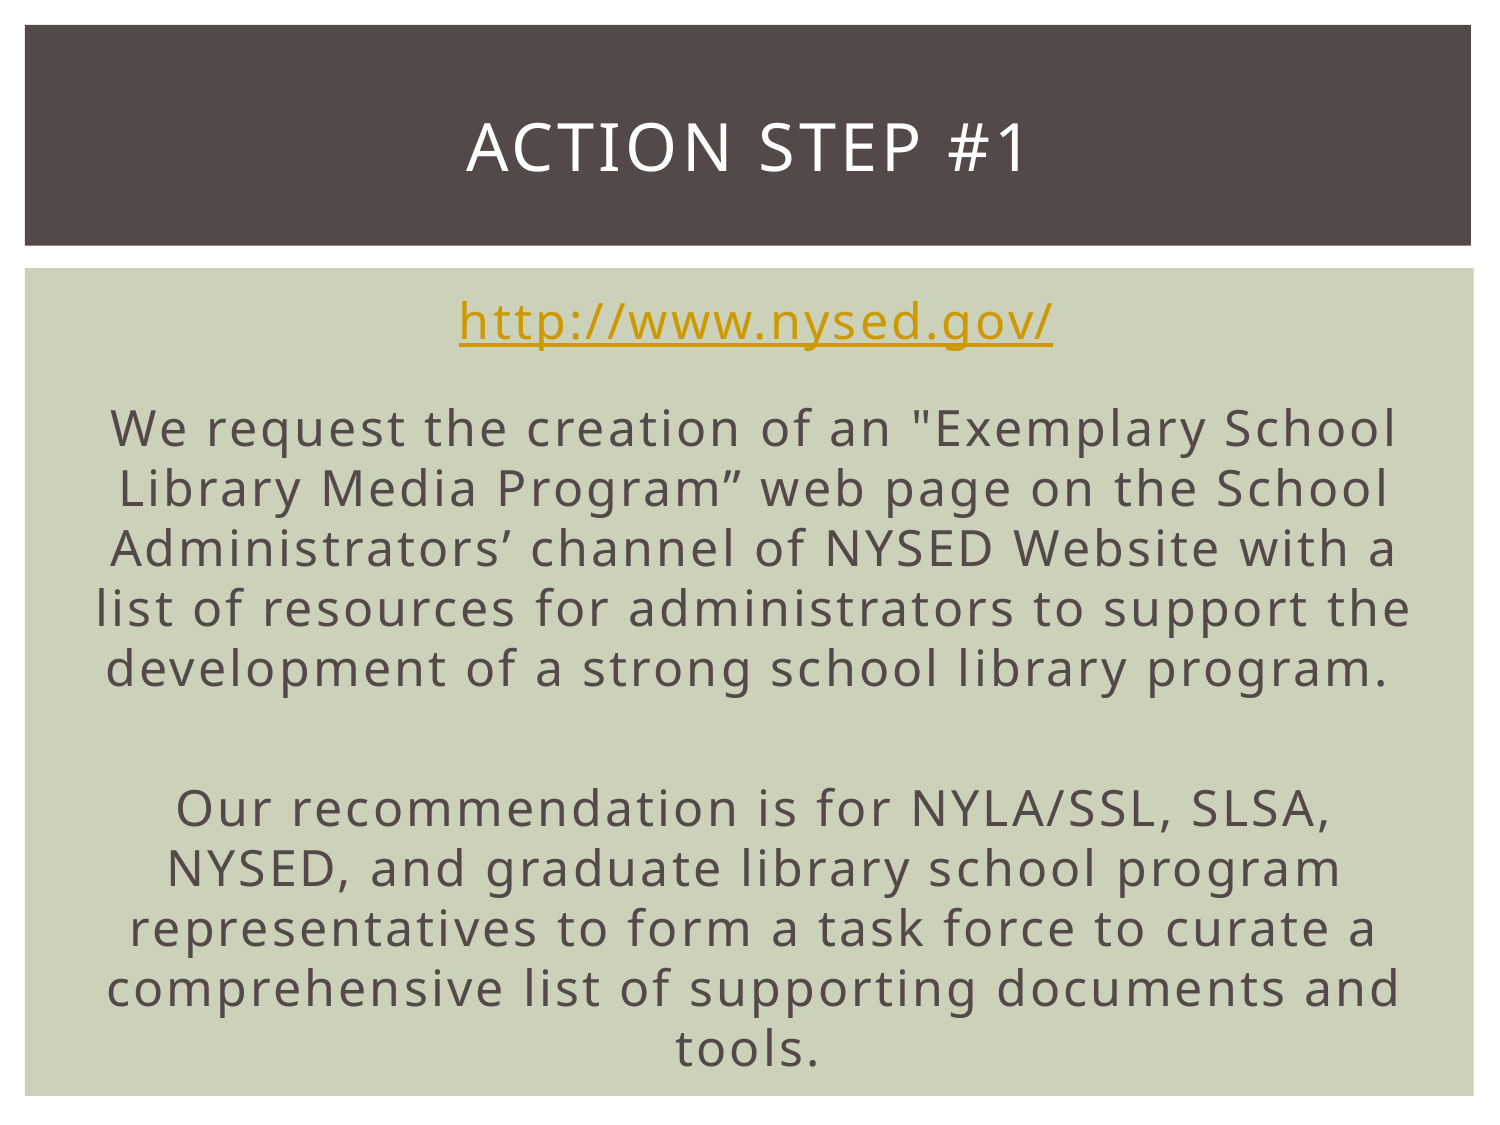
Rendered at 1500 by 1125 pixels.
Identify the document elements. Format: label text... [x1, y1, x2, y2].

title Action Step #1 [62, 58, 1438, 232]
list http://www.nysed.gov/ We request the creation of an "Exemplary School Library Media Program” web page on the School Administrators’ channel of NYSED Website with a list of resources for administrators to support the development of a strong school library program. Our recommendation is for NYLA/SSL, SLSA, NYSED, and graduate library school program representatives to form a task force to curate a comprehensive list of supporting documents and tools. [62, 281, 1442, 1079]
